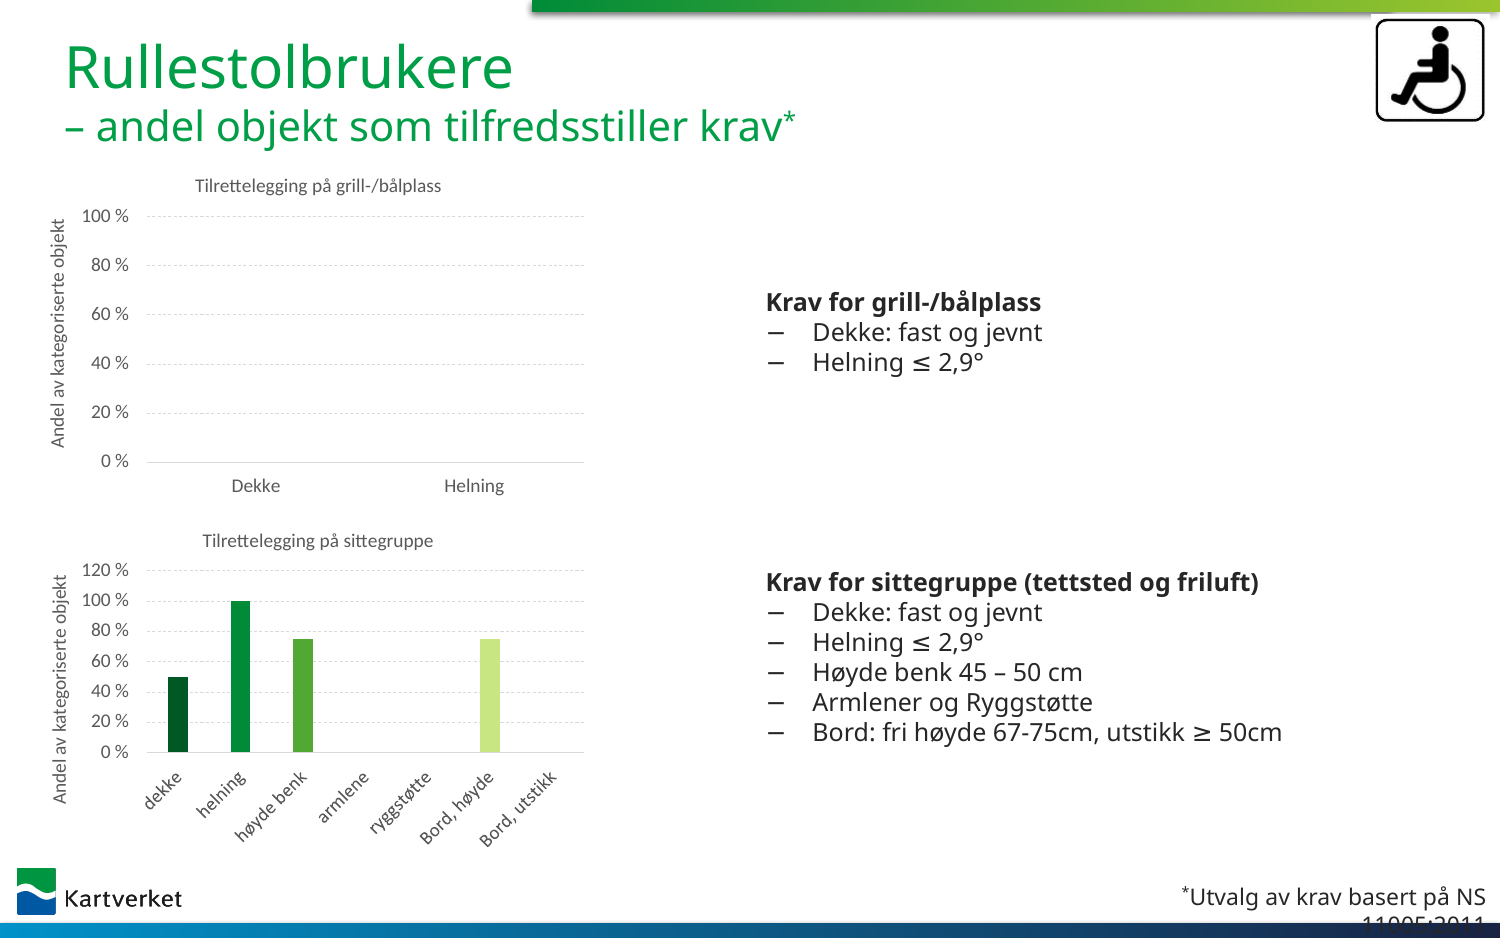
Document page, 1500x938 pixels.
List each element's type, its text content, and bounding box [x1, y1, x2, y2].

picture [41, 520, 595, 859]
text_box Krav for sittegruppe (tettsted og friluft) Dekke: fast og jevnt Helning ≤ 2,9° Høyde benk 45 – 50 cm Armlener og Ryggstøtte Bord: fri høyde 67-75cm, utstikk ≥ 50cm [750, 559, 1500, 754]
text_box Krav for grill-/bålplass Dekke: fast og jevnt Helning ≤ 2,9° [750, 279, 1452, 384]
picture [41, 166, 595, 505]
picture [1371, 13, 1491, 127]
text_box *Utvalg av krav basert på NS 11005:2011 [1068, 873, 1500, 938]
text_box Rullestolbrukere – andel objekt som tilfredsstiller krav* [49, 14, 1431, 158]
